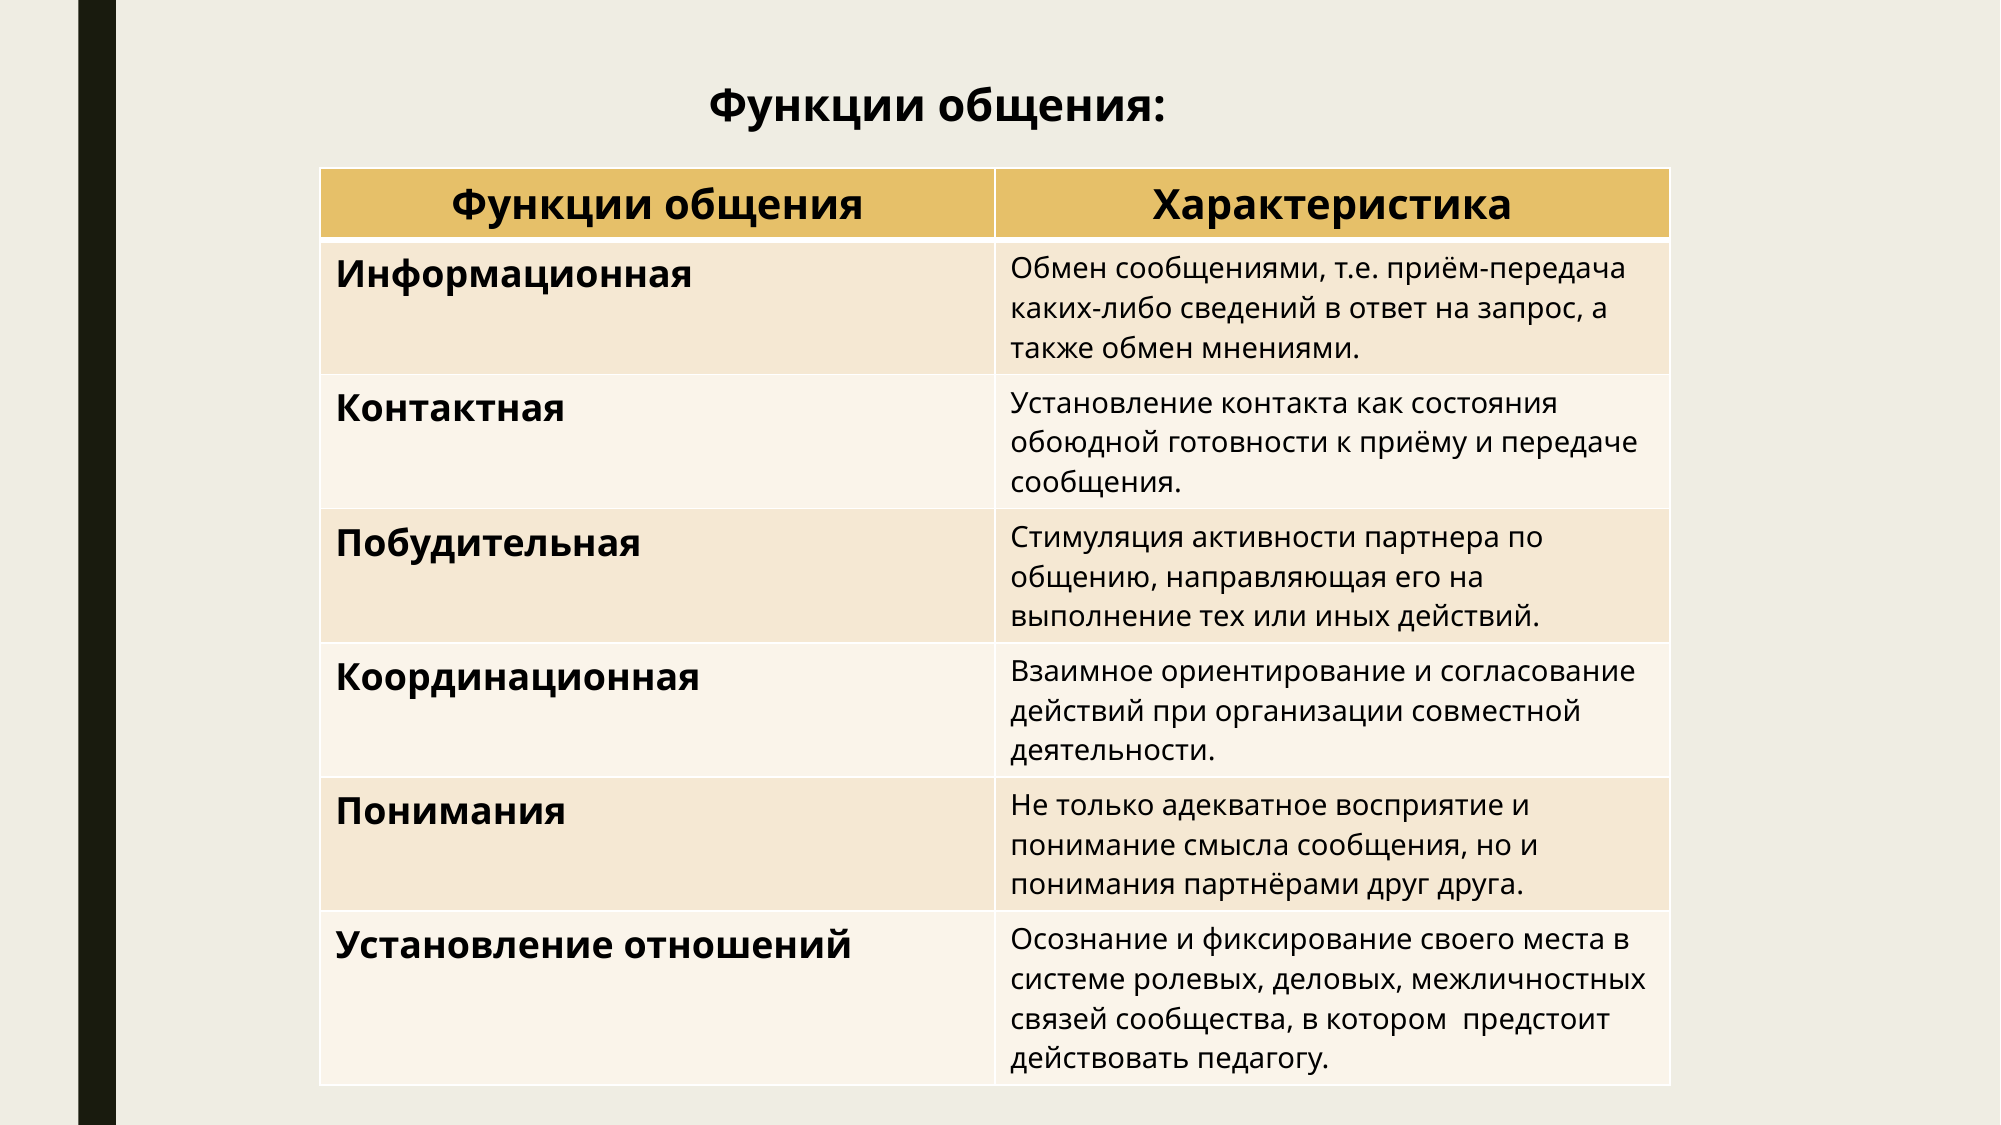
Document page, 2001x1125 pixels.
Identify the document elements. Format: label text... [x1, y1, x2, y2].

table_cell Установление отношений [321, 912, 994, 1084]
table_cell Контактная [321, 375, 994, 508]
table_cell Координационная [321, 644, 994, 776]
table_header Функции общения [321, 169, 994, 237]
table_cell Понимания [321, 778, 994, 910]
table_cell Информационная [321, 243, 994, 374]
table_cell Обмен сообщениями, т.е. приём-передача каких-либо сведений в ответ на запрос, а также обмен мнениями. [996, 243, 1669, 374]
table_cell Не только адекватное восприятие и понимание смысла сообщения, но и понимания партнёрами друг друга. [996, 778, 1669, 910]
table_cell Стимуляция активности партнера по общению, направляющая его на выполнение тех или иных действий. [996, 509, 1669, 642]
table_cell Установление контакта как состояния обоюдной готовности к приёму и передаче сообщения. [996, 375, 1669, 508]
title Функции общения: [594, 70, 1281, 167]
table_cell Осознание и фиксирование своего места в системе ролевых, деловых, межличностных связей сообщества, в котором предстоит действовать педагогу. [996, 912, 1669, 1084]
table_cell Взаимное ориентирование и согласование действий при организации совместной деятельности. [996, 644, 1669, 776]
table_header Характеристика [996, 169, 1669, 237]
table_cell Побудительная [321, 509, 994, 642]
